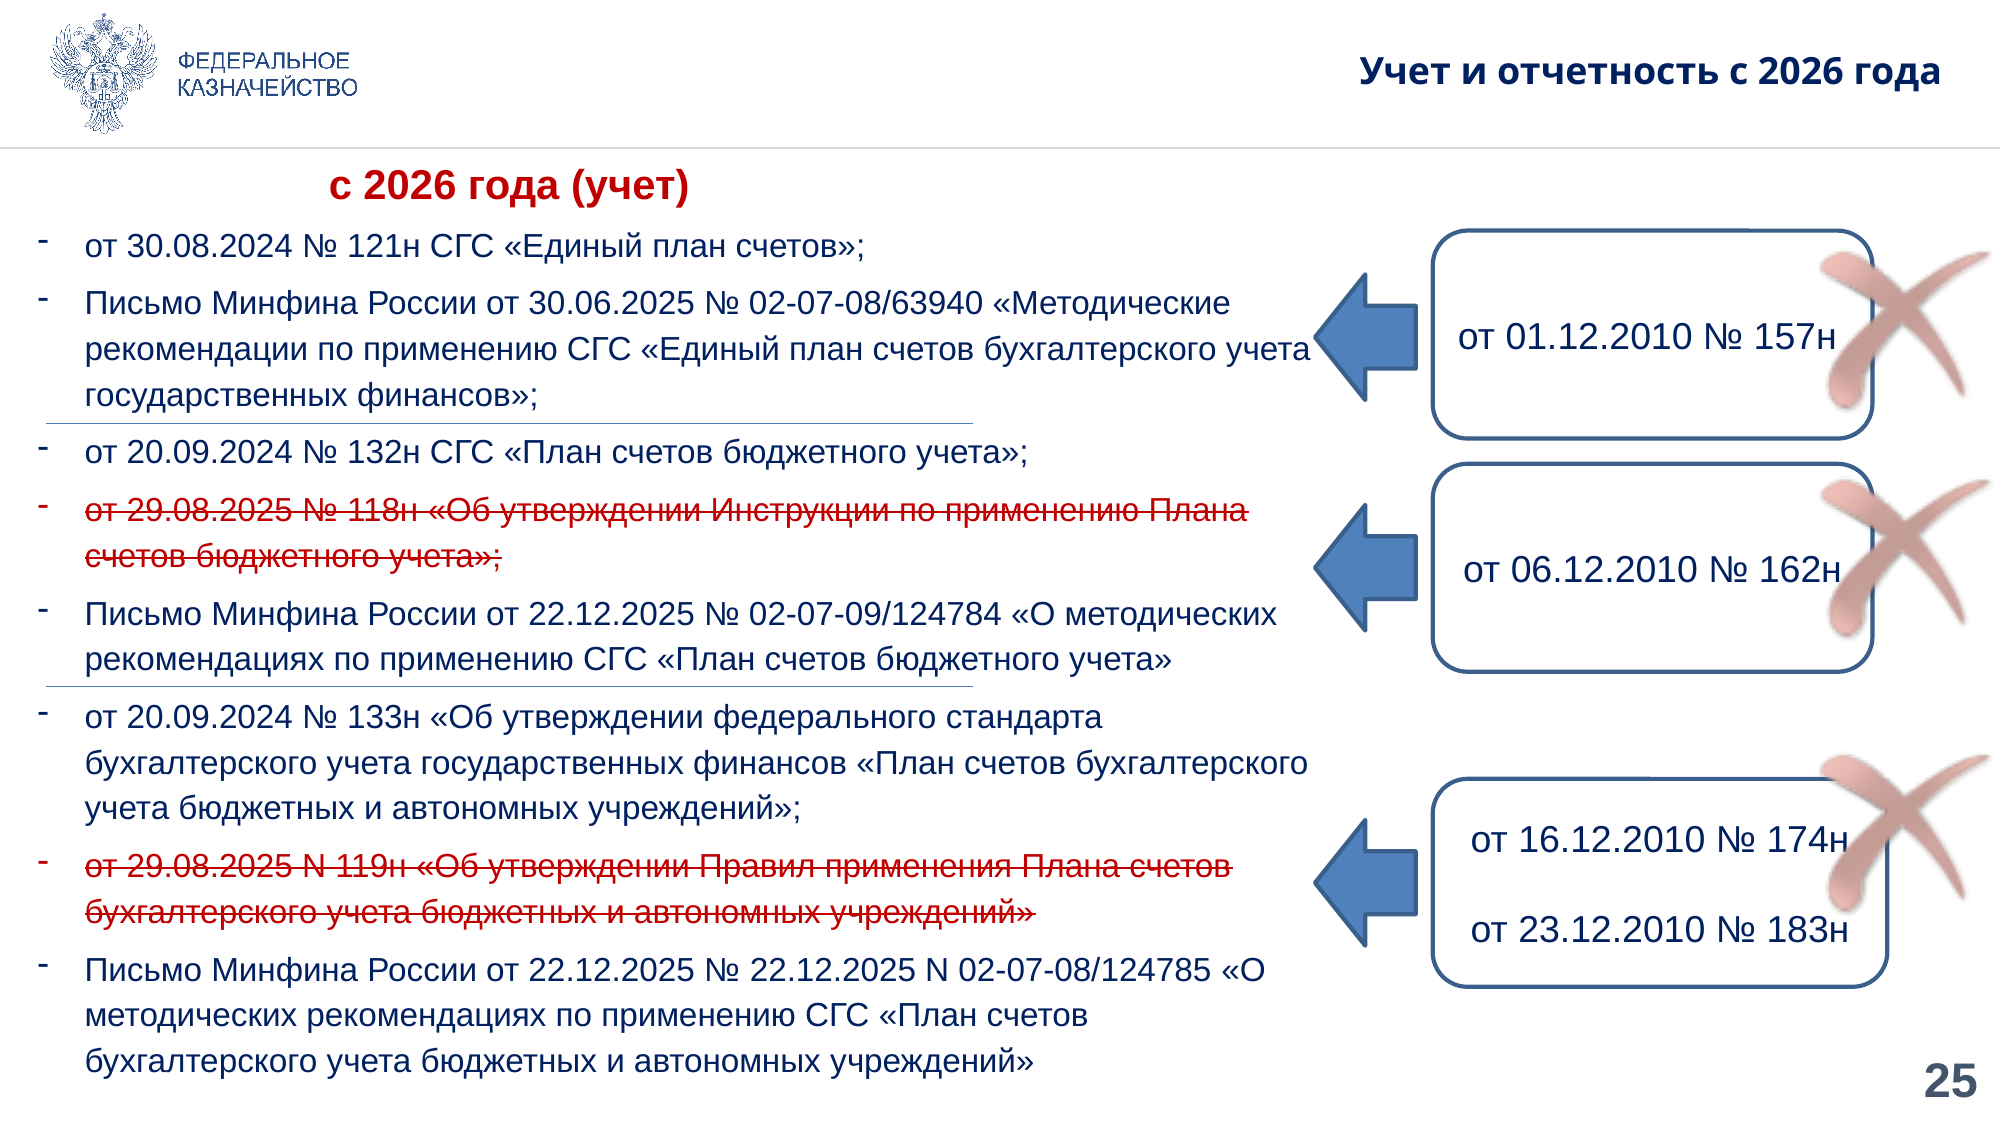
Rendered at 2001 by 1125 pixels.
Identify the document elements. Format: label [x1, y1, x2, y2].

picture [1804, 733, 2000, 930]
text_box [1430, 461, 1871, 674]
text_box [22, 224, 1418, 1072]
slide_number [1517, 1048, 1978, 1108]
text_box [179, 150, 839, 215]
text_box [698, 39, 1958, 100]
text_box [1430, 776, 1890, 989]
picture [50, 13, 357, 134]
text_box [1430, 228, 1868, 441]
picture [1804, 457, 2000, 654]
picture [1804, 230, 2000, 426]
